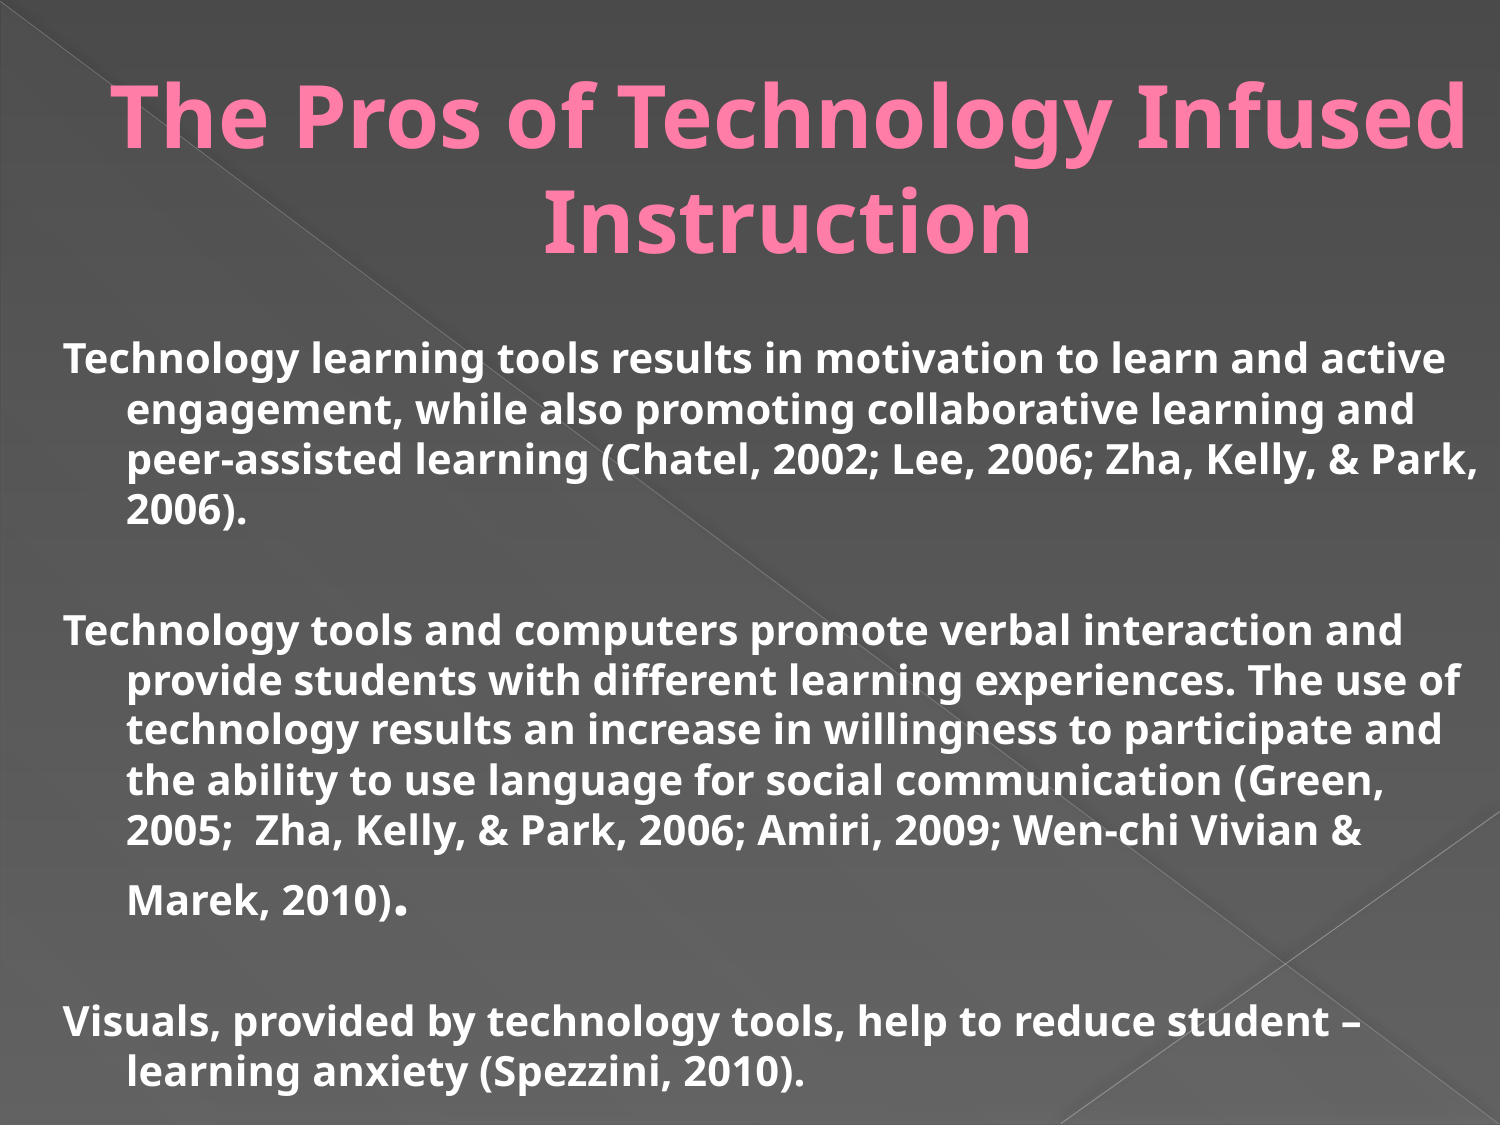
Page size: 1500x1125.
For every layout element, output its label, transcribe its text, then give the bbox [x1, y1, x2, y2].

list Technology learning tools results in motivation to learn and active engagement, while also promoting collaborative learning and peer-assisted learning (Chatel, 2002; Lee, 2006; Zha, Kelly, & Park, 2006). Technology tools and computers promote verbal interaction and provide students with different learning experiences. The use of technology results an increase in willingness to participate and the ability to use language for social communication (Green, 2005; Zha, Kelly, & Park, 2006; Amiri, 2009; Wen-chi Vivian & Marek, 2010). Visuals, provided by technology tools, help to reduce student –learning anxiety (Spezzini, 2010). [37, 324, 1500, 1125]
title The Pros of Technology Infused Instruction [0, 43, 1500, 288]
